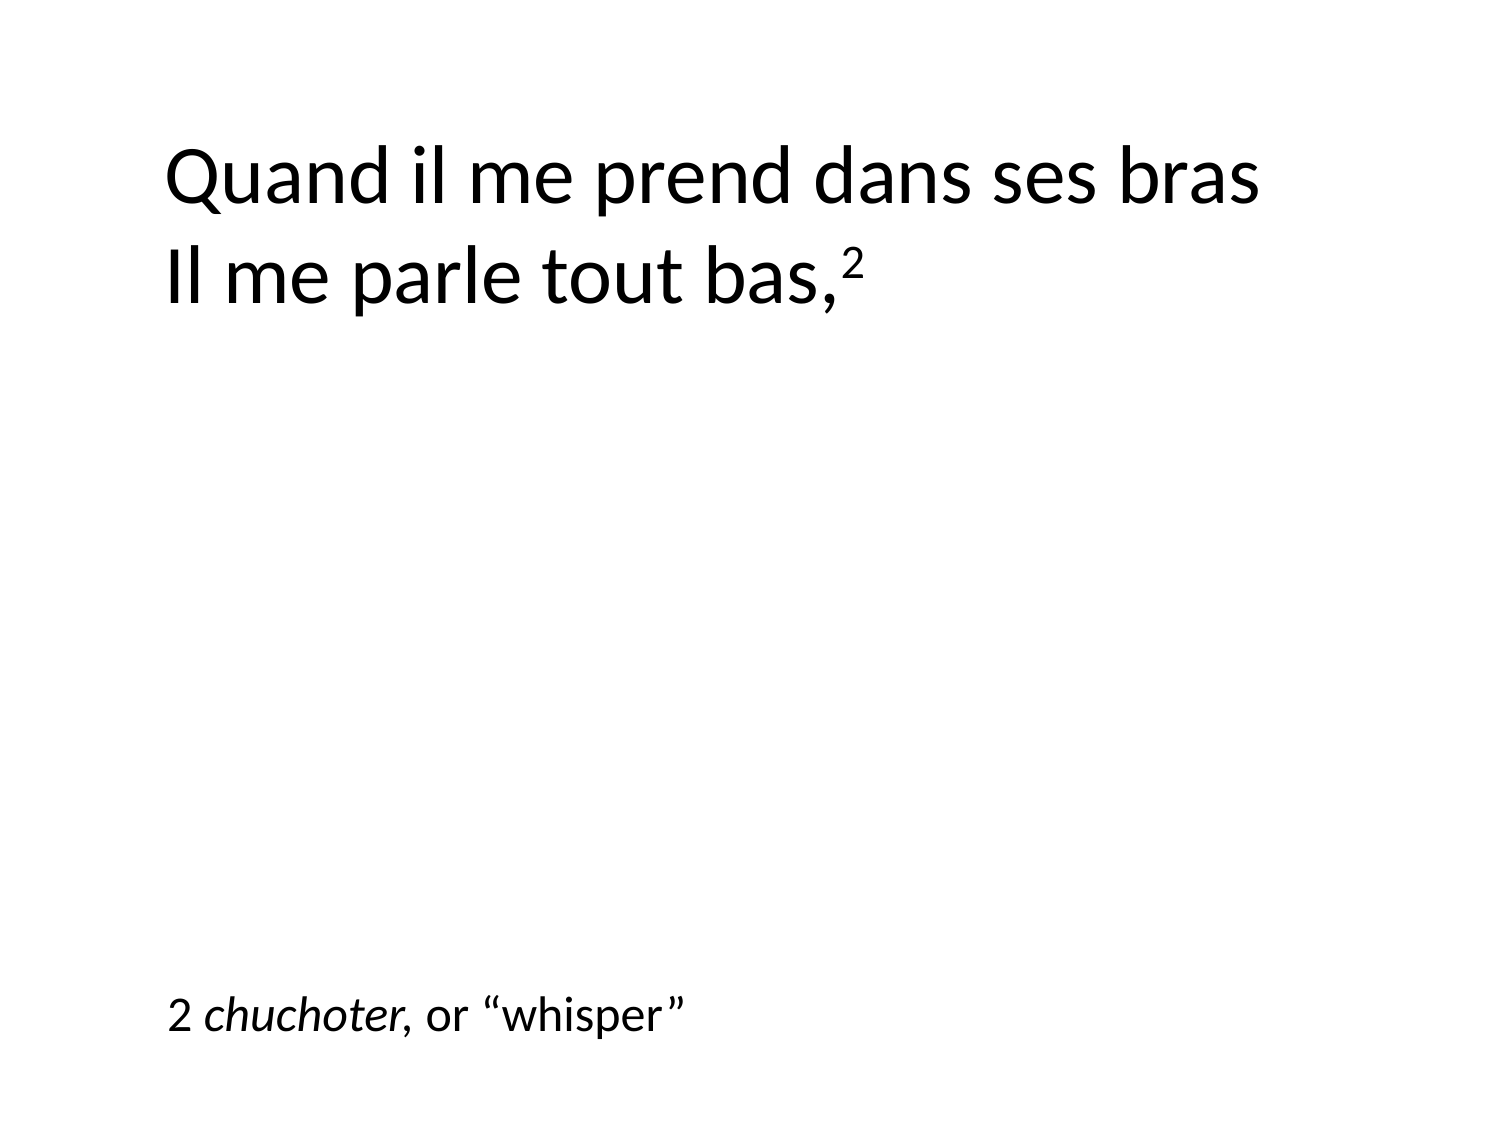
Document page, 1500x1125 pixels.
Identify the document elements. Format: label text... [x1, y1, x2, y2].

text_box Quand il me prend dans ses bras Il me parle tout bas,2 [149, 112, 1338, 428]
text_box 2 chuchoter, or “whisper” [152, 974, 702, 1049]
